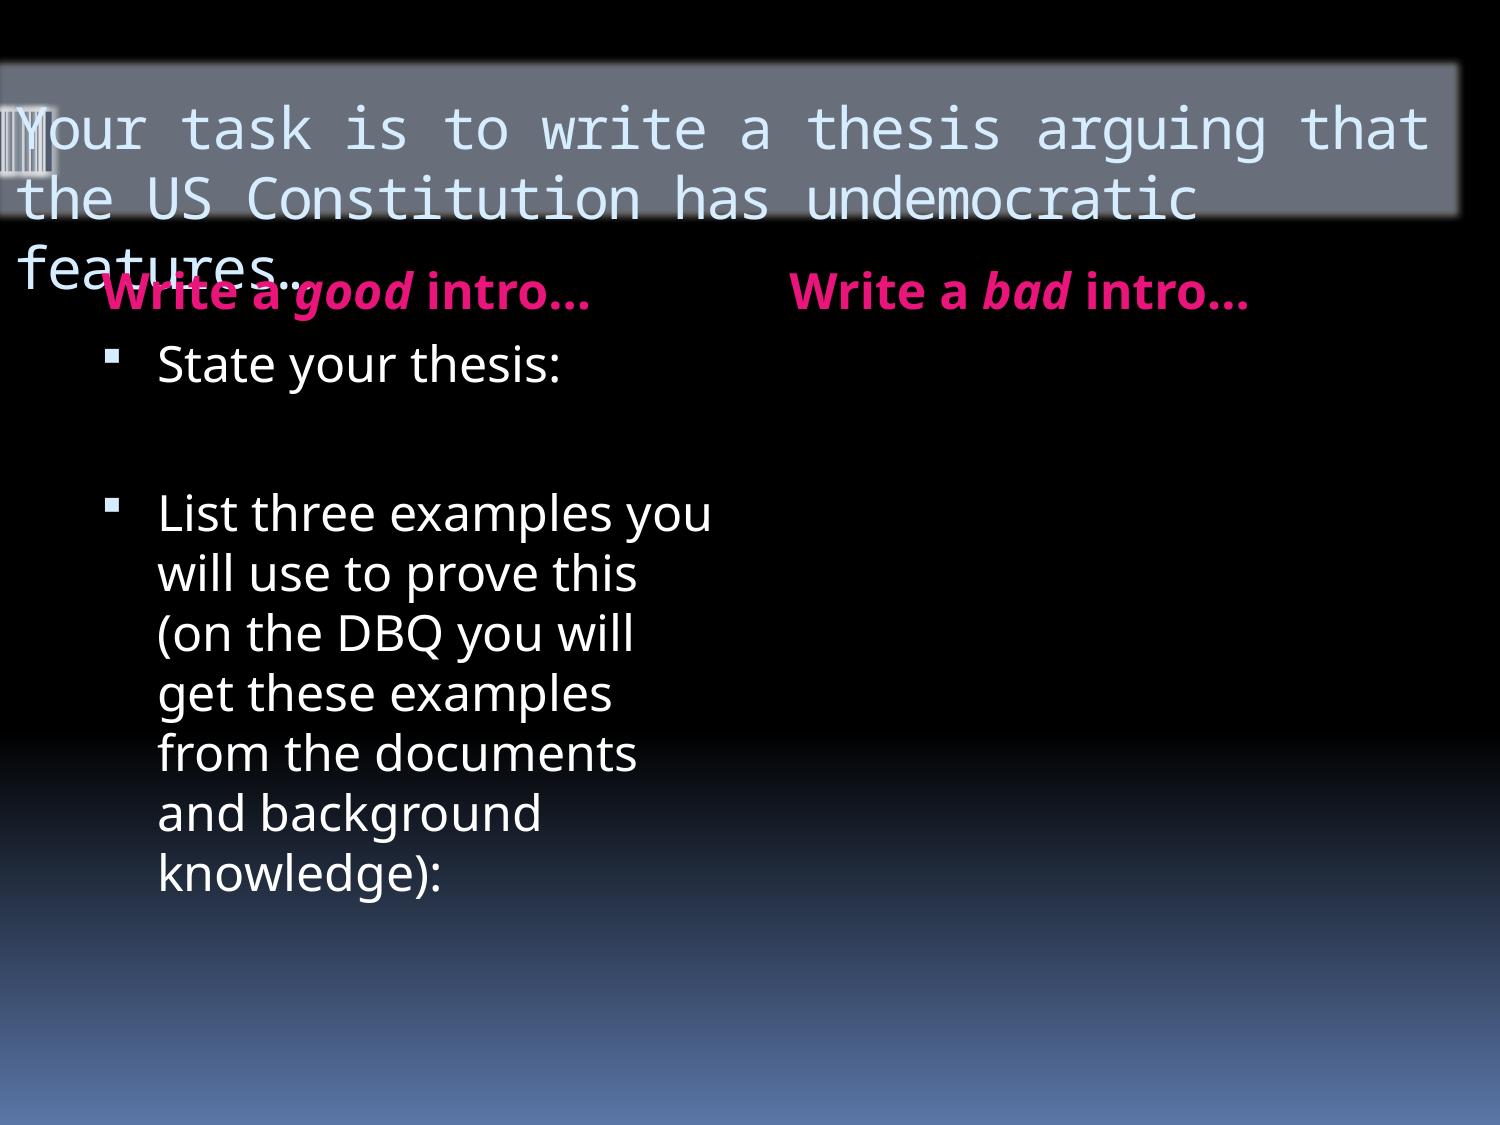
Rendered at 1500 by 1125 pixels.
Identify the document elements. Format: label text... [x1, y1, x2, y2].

list Write a good intro… [75, 237, 738, 324]
list Write a bad intro… [762, 237, 1426, 343]
list State your thesis: List three examples you will use to prove this (on the DBQ you will get these examples from the documents and background knowledge): [75, 324, 738, 975]
title Your task is to write a thesis arguing that the US Constitution has undemocratic features… [0, 83, 1500, 234]
